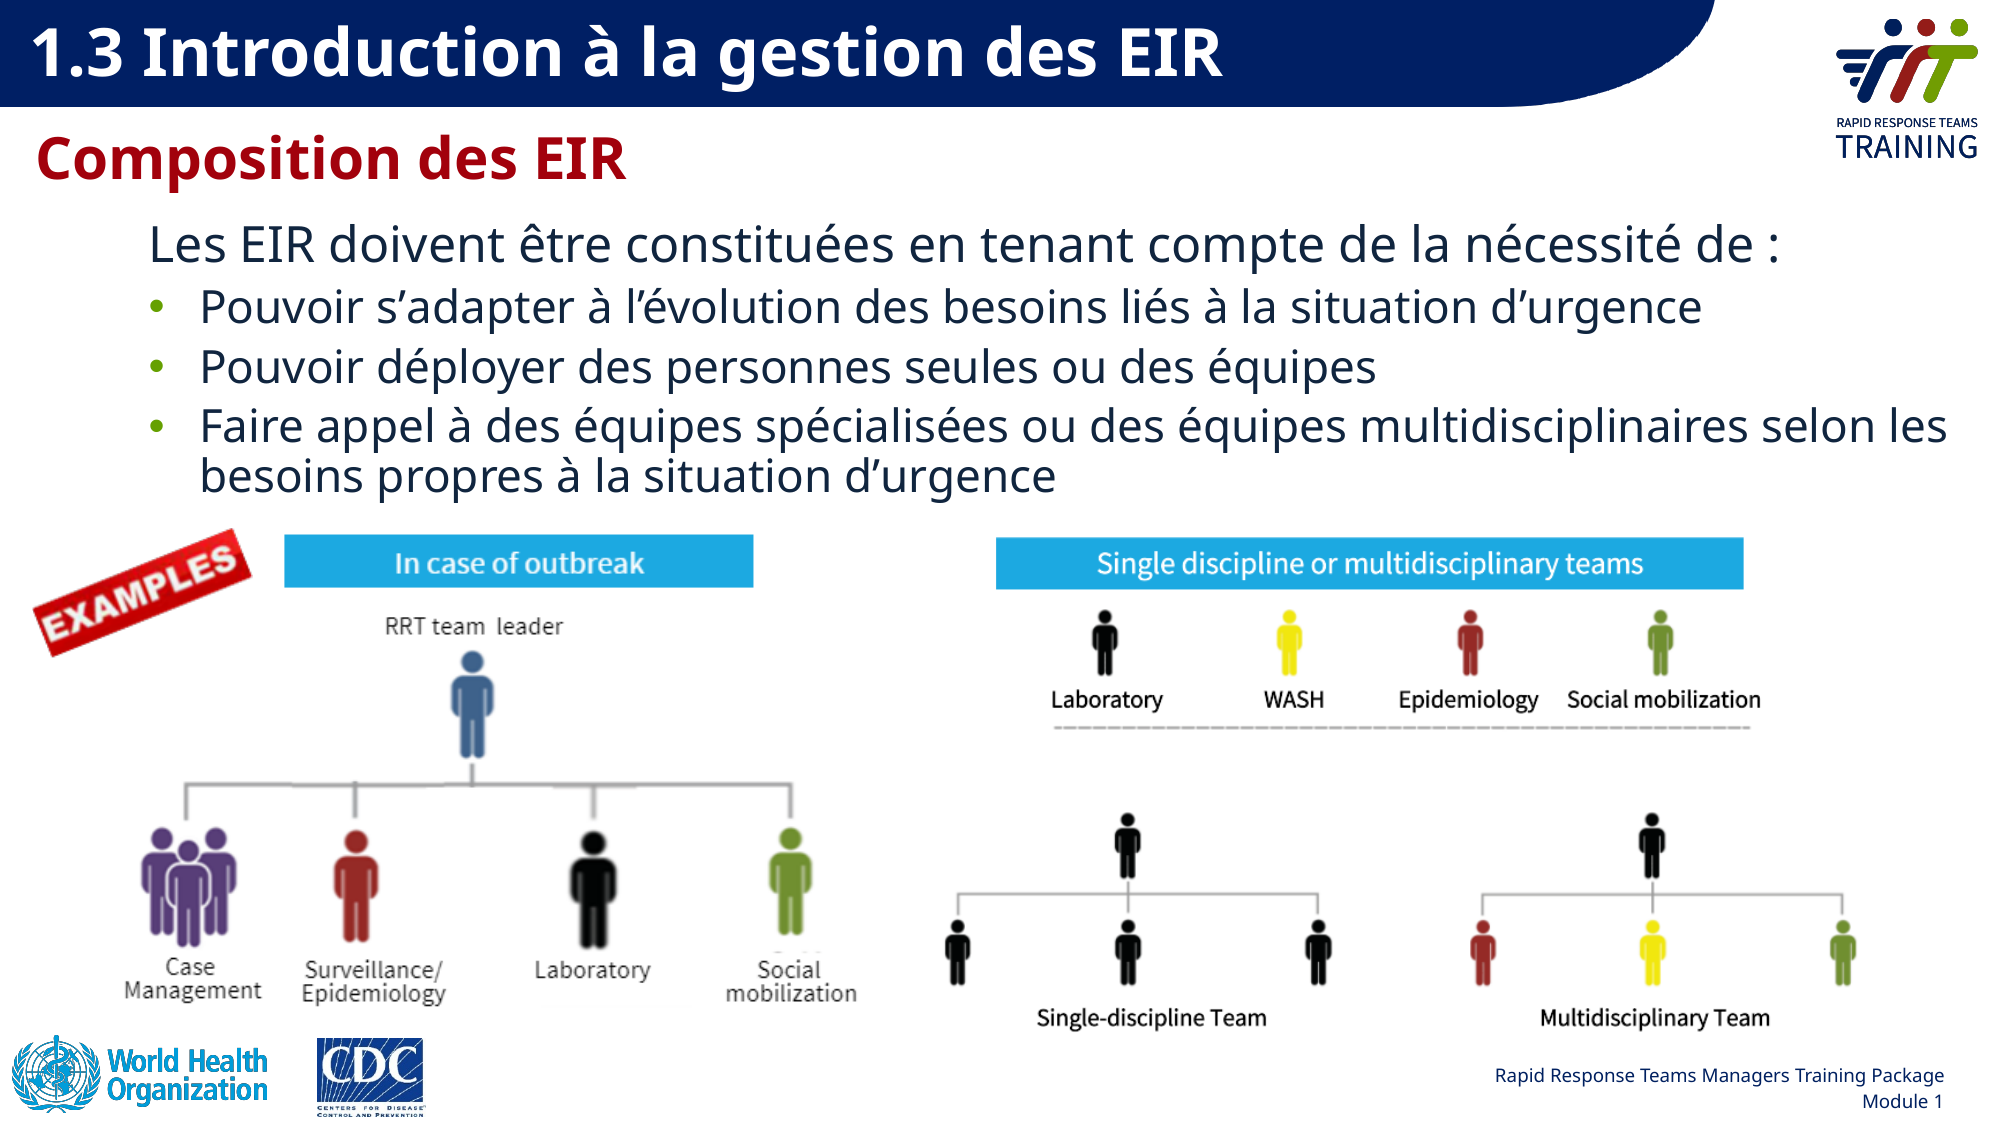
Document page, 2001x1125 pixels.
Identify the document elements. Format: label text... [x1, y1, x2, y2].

picture [935, 534, 1881, 1035]
picture [317, 1038, 426, 1117]
picture [59, 1035, 267, 1113]
picture [22, 1062, 26, 1077]
picture [50, 1108, 62, 1113]
list Composition des EIR [27, 121, 1540, 225]
picture [24, 1054, 36, 1087]
picture [0, 0, 1717, 107]
text_box 1.3 Introduction à la gestion des EIR [22, 2, 1534, 105]
picture [71, 1053, 90, 1091]
picture [30, 1083, 37, 1091]
picture [31, 527, 865, 1009]
picture [46, 1056, 54, 1062]
picture [36, 1088, 78, 1105]
picture [34, 1054, 43, 1078]
picture [12, 1035, 54, 1068]
text_box Les EIR doivent être constituées en tenant compte de la nécessité de : Pouvoir sʼadapter à l’évolution des besoins liés à la situation dʼurgence Pouvoir déployer des personnes seules ou des équipes Faire appel à des équipes spécialisées ou des équipes multidisciplinaires selon les besoins propres à la situation dʼurgence [141, 212, 1970, 976]
picture [1835, 19, 1978, 167]
picture [40, 1062, 47, 1070]
picture [12, 1083, 48, 1113]
